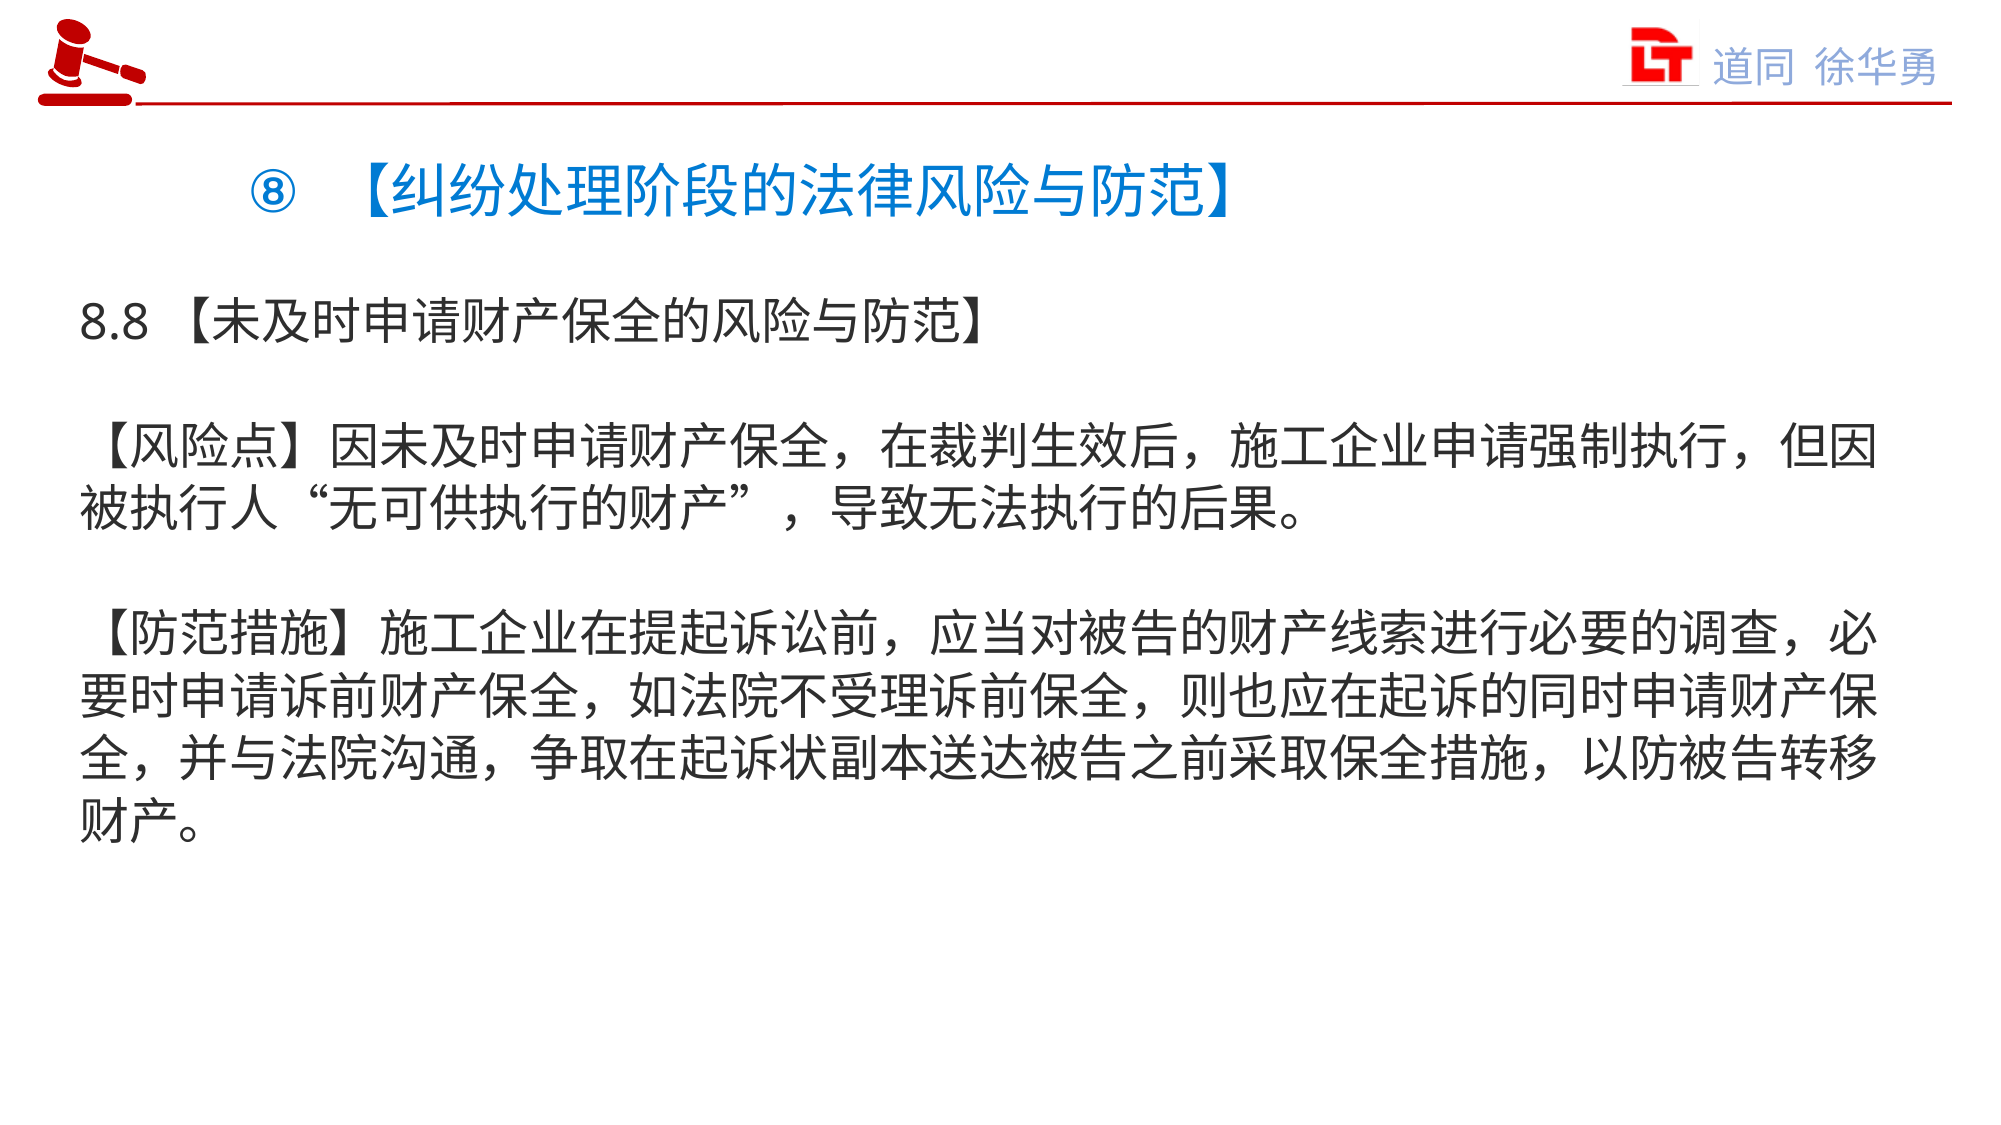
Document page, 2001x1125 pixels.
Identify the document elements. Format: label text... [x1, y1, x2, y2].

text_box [37, 17, 1954, 106]
picture [1622, 19, 1699, 97]
text_box 【纠纷处理阶段的法律风险与防范】 8.8【未及时申请财产保全的风险与防范】 【风险点】因未及时申请财产保全，在裁判生效后，施工企业申请强制执行，但因被执行人“无可供执行的财产”，导致无法执行的后果。 【防范措施】施工企业在提起诉讼前，应当对被告的财产线索进行必要的调查，必要时申请诉前财产保全，如法院不受理诉前保全，则也应在起诉的同时申请财产保全，并与法院沟通，争取在起诉状副本送达被告之前采取保全措施，以防被告转移财产。 [64, 154, 1936, 857]
